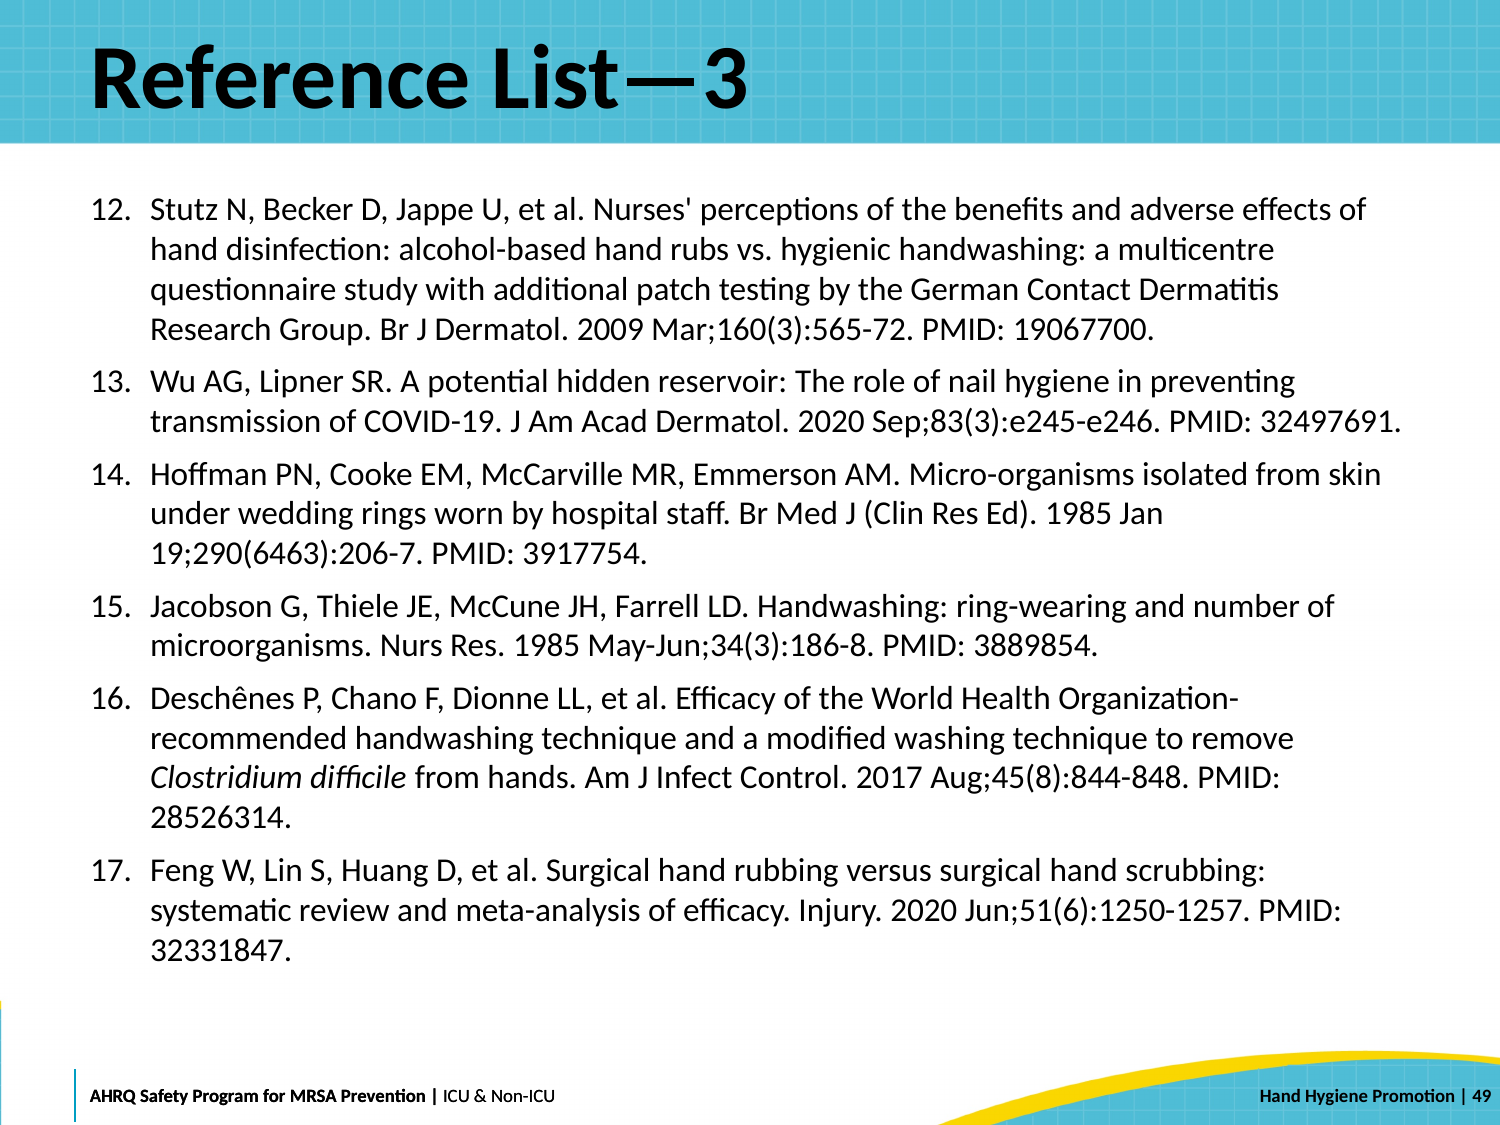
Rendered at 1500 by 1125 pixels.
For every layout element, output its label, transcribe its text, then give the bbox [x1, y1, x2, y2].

list Stutz N, Becker D, Jappe U, et al. Nurses' perceptions of the benefits and adverse effects of hand disinfection: alcohol-based hand rubs vs. hygienic handwashing: a multicentre questionnaire study with additional patch testing by the German Contact Dermatitis Research Group. Br J Dermatol. 2009 Mar;160(3):565-72. PMID: 19067700. Wu AG, Lipner SR. A potential hidden reservoir: The role of nail hygiene in preventing transmission of COVID-19. J Am Acad Dermatol. 2020 Sep;83(3):e245-e246. PMID: 32497691. Hoffman PN, Cooke EM, McCarville MR, Emmerson AM. Micro-organisms isolated from skin under wedding rings worn by hospital staff. Br Med J (Clin Res Ed). 1985 Jan 19;290(6463):206-7. PMID: 3917754. Jacobson G, Thiele JE, McCune JH, Farrell LD. Handwashing: ring-wearing and number of microorganisms. Nurs Res. 1985 May-Jun;34(3):186-8. PMID: 3889854. Deschênes P, Chano F, Dionne LL, et al. Efficacy of the World Health Organization-recommended handwashing technique and a modified washing technique to remove Clostridium difficile from hands. Am J Infect Control. 2017 Aug;45(8):844-848. PMID: 28526314. Feng W, Lin S, Huang D, et al. Surgical hand rubbing versus surgical hand scrubbing: systematic review and meta-analysis of efficacy. Injury. 2020 Jun;51(6):1250-1257. PMID: 32331847. [75, 179, 1425, 1065]
slide_number | 49 [1455, 1065, 1500, 1125]
title Reference List—3 [75, 0, 1425, 150]
picture [0, 0, 1500, 1125]
